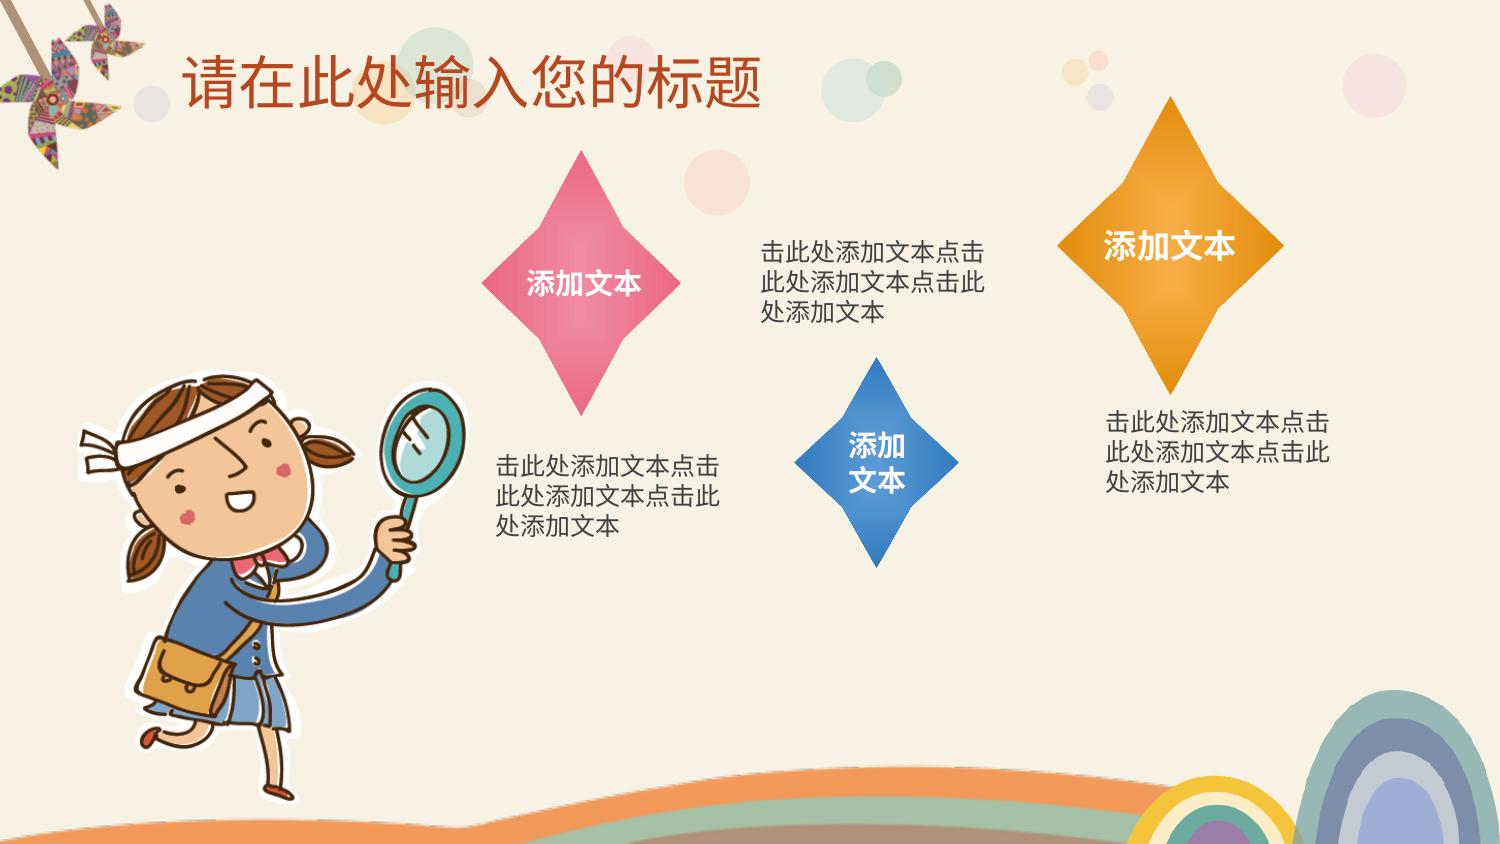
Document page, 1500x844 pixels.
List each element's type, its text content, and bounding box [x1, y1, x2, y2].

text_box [481, 149, 682, 417]
picture [0, 0, 152, 185]
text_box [1057, 96, 1285, 396]
text_box 击此处添加文本点击此处添加文本点击此处添加文本 [745, 229, 1020, 334]
text_box 击此处添加文本点击此处添加文本点击此处添加文本 [480, 443, 755, 548]
picture [0, 369, 1500, 844]
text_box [794, 356, 959, 569]
text_box 击此处添加文本点击此处添加文本点击此处添加文本 [1091, 399, 1365, 505]
text_box 请在此处输入您的标题 [165, 39, 935, 124]
